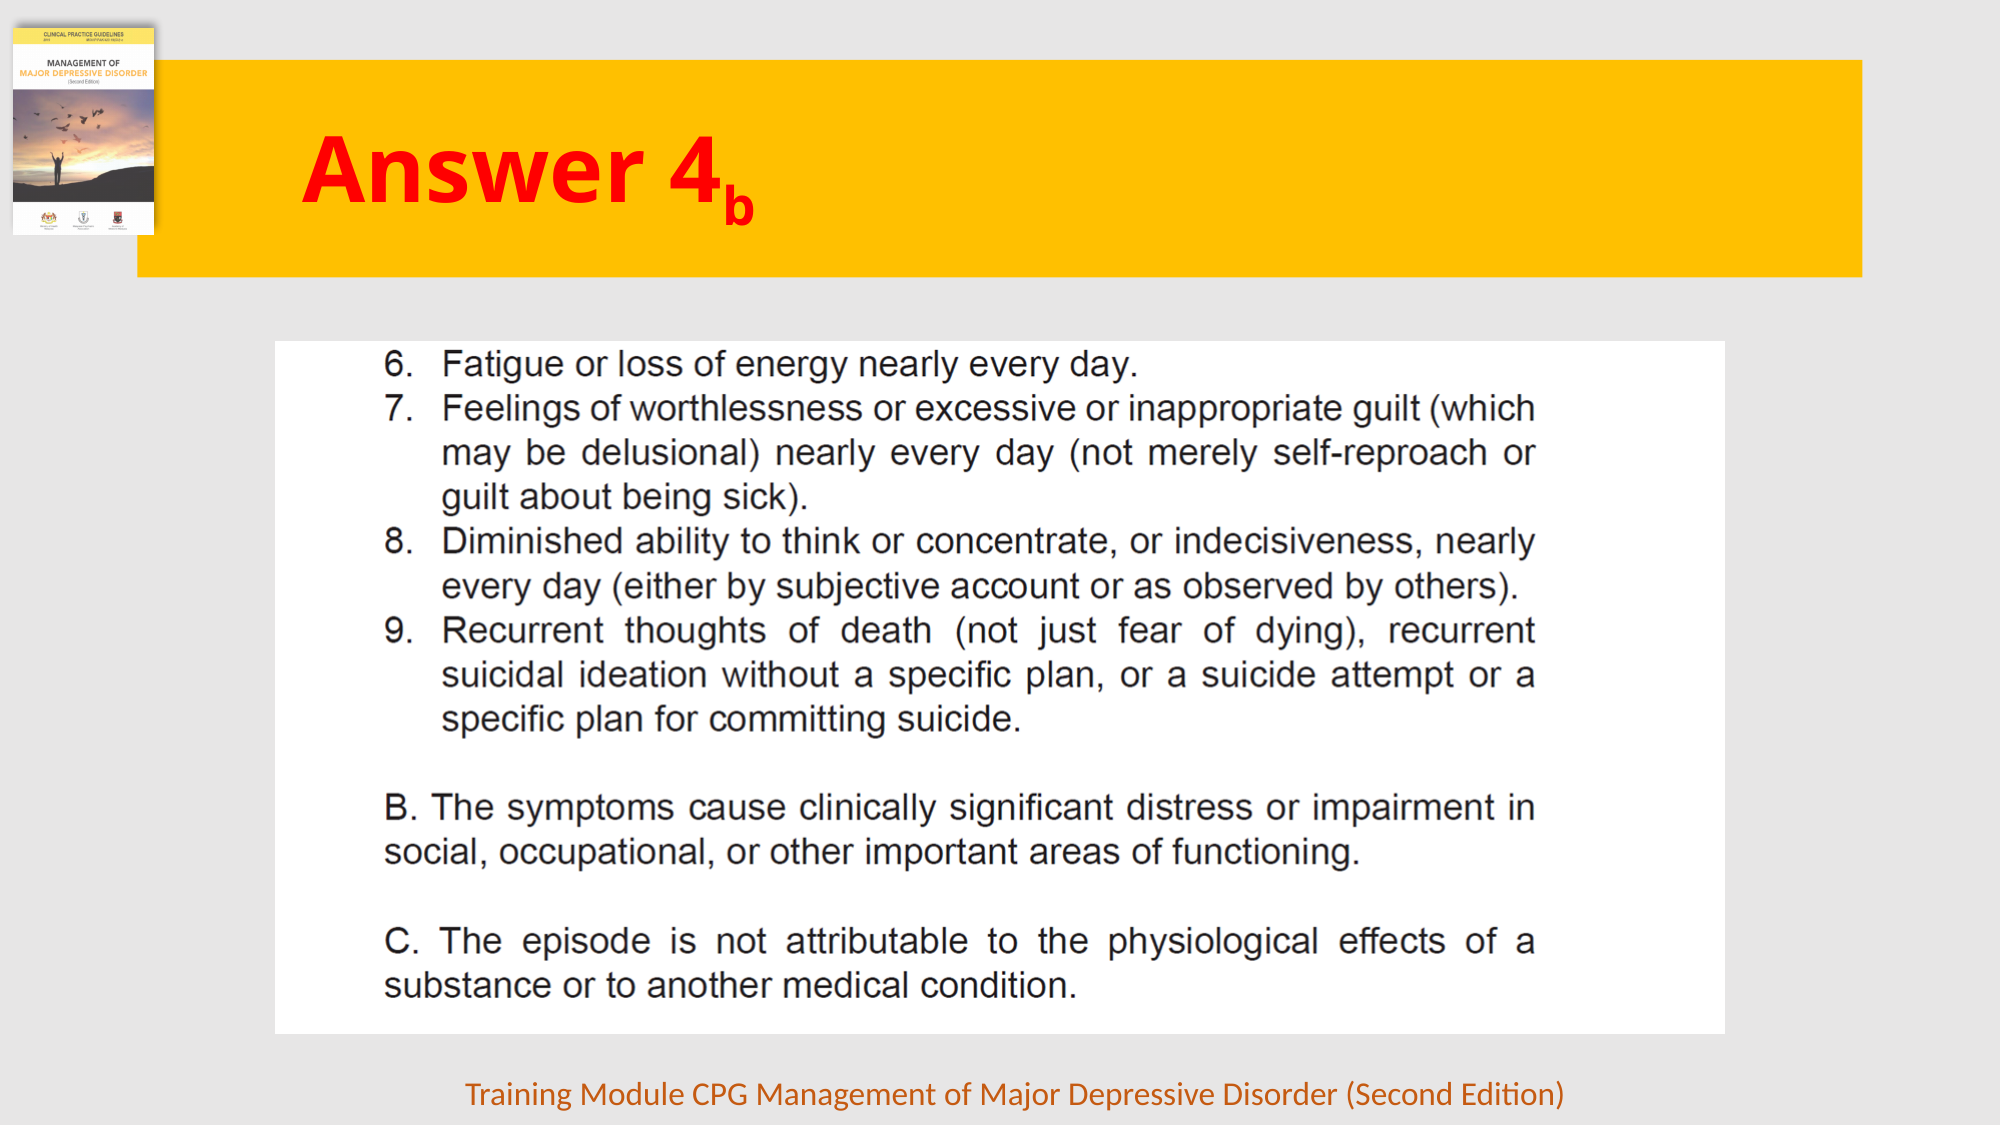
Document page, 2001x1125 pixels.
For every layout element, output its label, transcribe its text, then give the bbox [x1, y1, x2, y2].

picture [275, 341, 1725, 1034]
text_box Training Module CPG Management of Major Depressive Disorder (Second Edition) [450, 1065, 1832, 1120]
title Answer 4b [137, 59, 1863, 278]
picture [13, 28, 154, 235]
